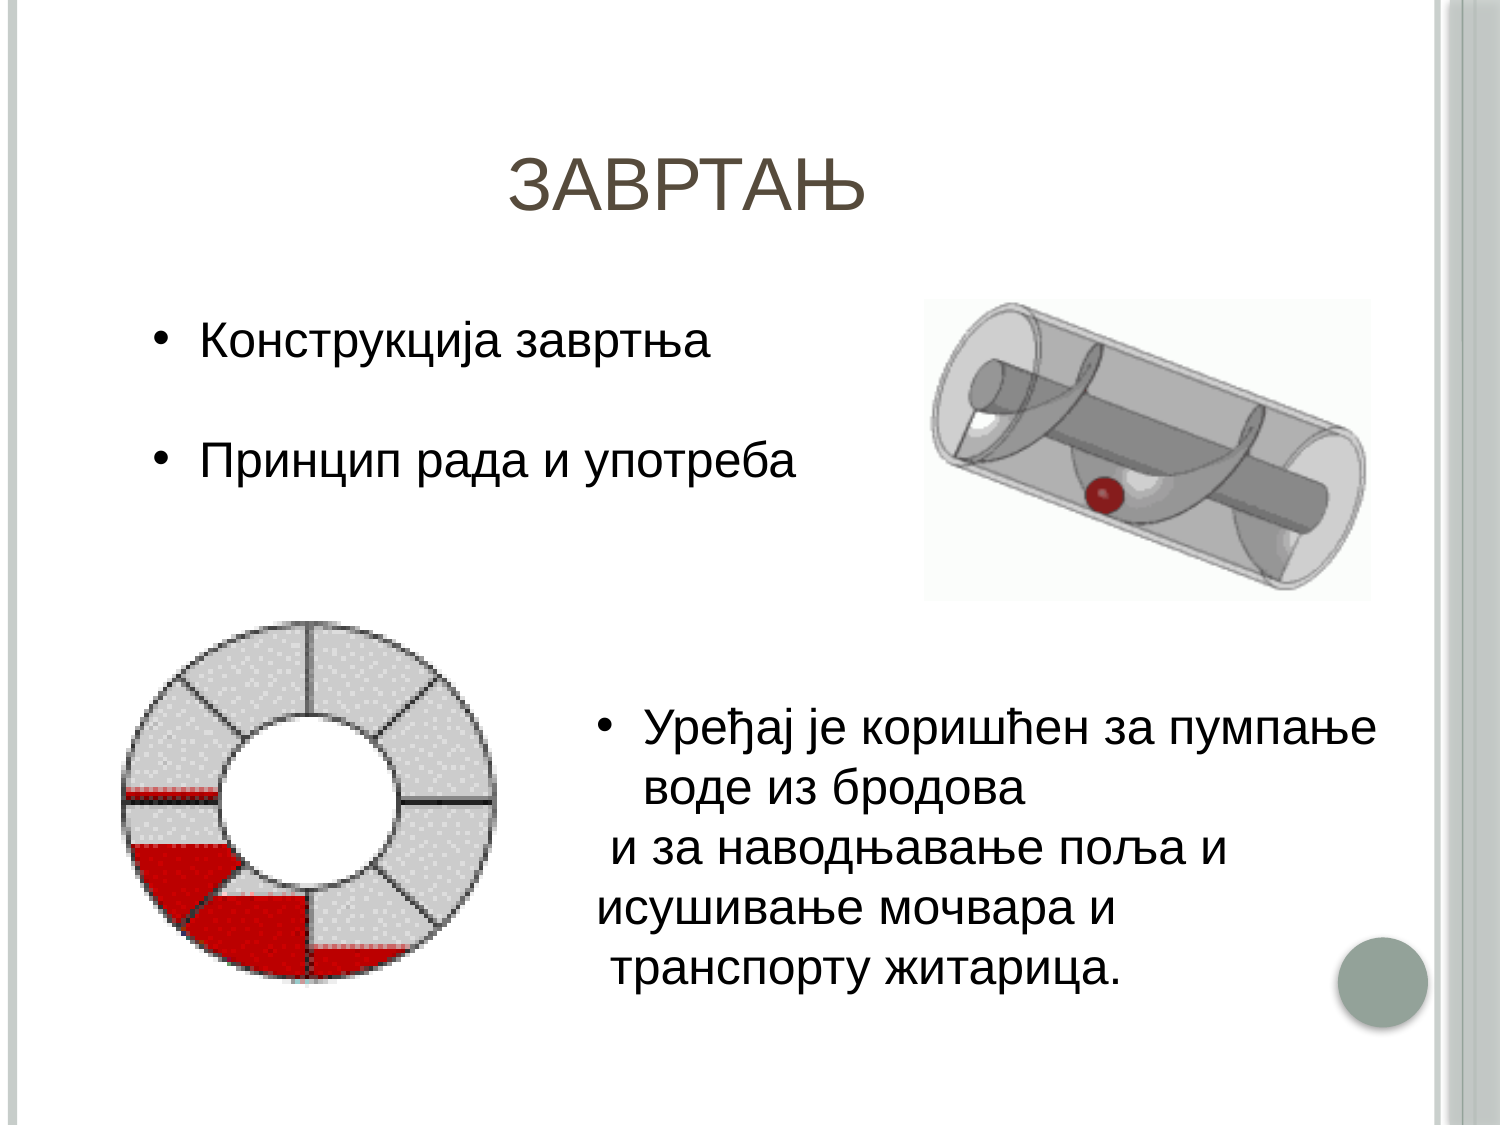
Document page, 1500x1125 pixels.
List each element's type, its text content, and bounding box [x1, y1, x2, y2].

picture [99, 600, 526, 1006]
picture [924, 299, 1371, 602]
text_box Конструкција завртња Принцип рада и употреба [137, 299, 856, 555]
title Завртањ [75, 45, 1300, 233]
text_box Уређај је коришћен за пумпање воде из бродова и за наводњавање поља и исушивање мочвара и транспорту житарица. [581, 687, 1394, 1002]
